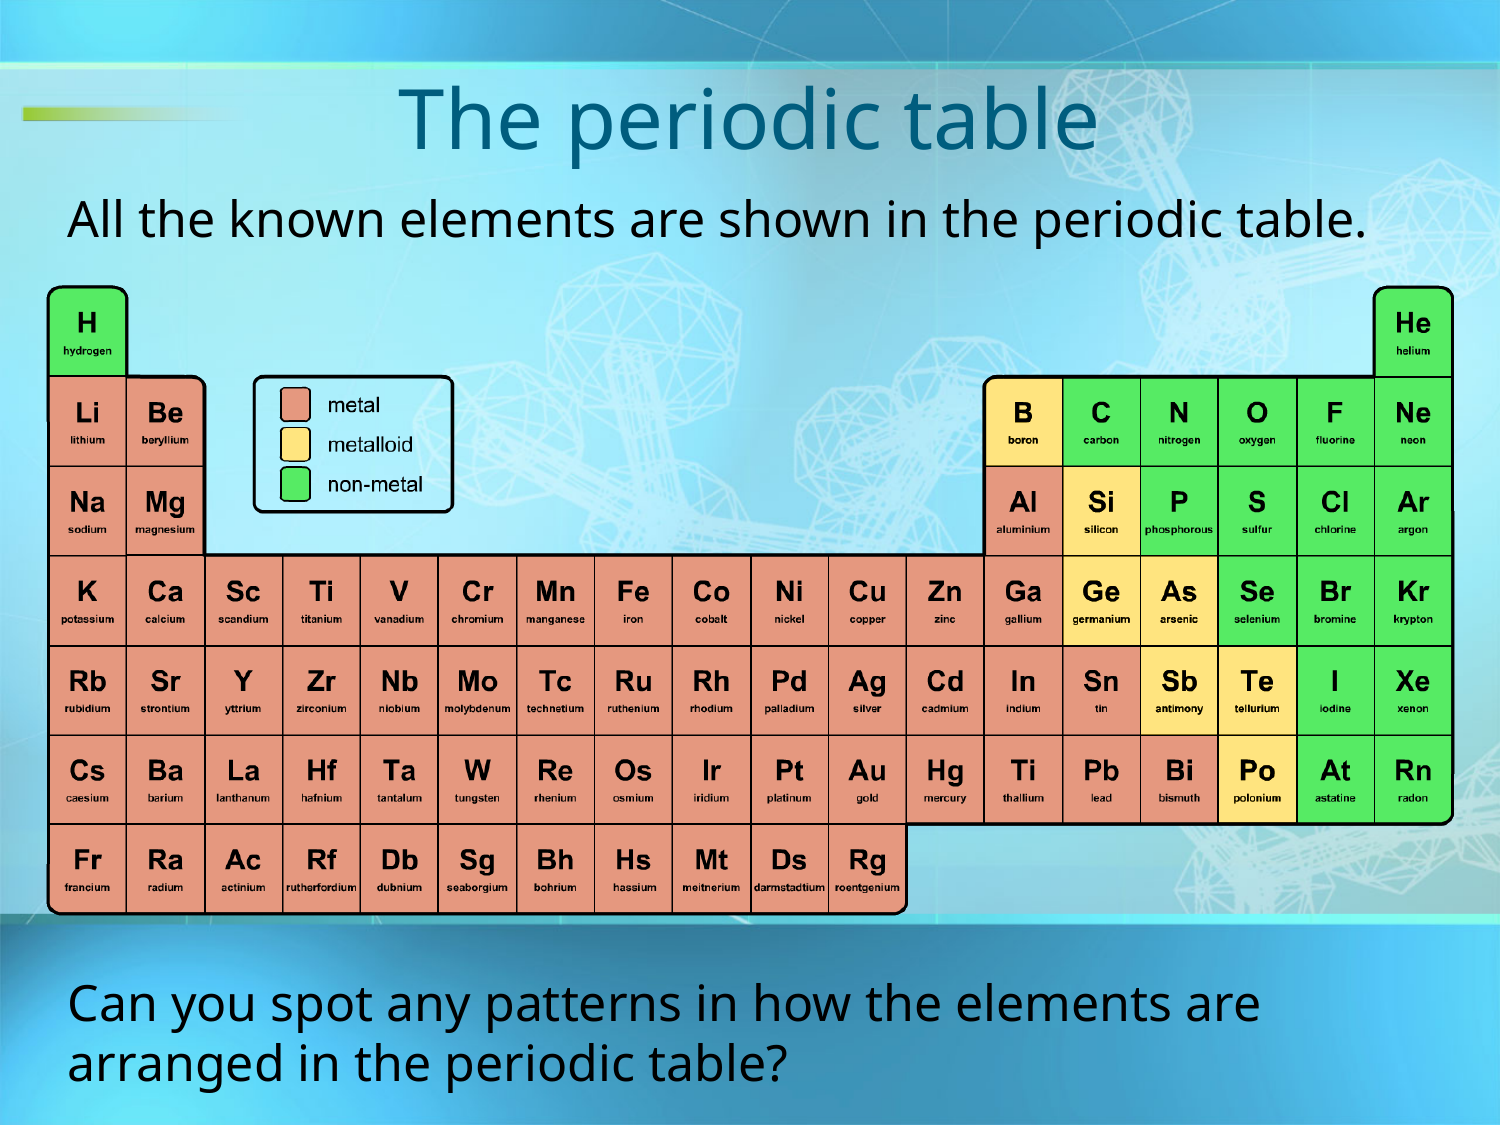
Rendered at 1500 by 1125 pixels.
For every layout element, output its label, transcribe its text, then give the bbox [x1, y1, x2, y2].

title The periodic table [17, 66, 1483, 167]
text_box Can you spot any patterns in how the elements are arranged in the periodic table? [53, 964, 1452, 1099]
text_box All the known elements are shown in the periodic table. [53, 179, 1422, 255]
picture [0, 0, 1500, 1125]
